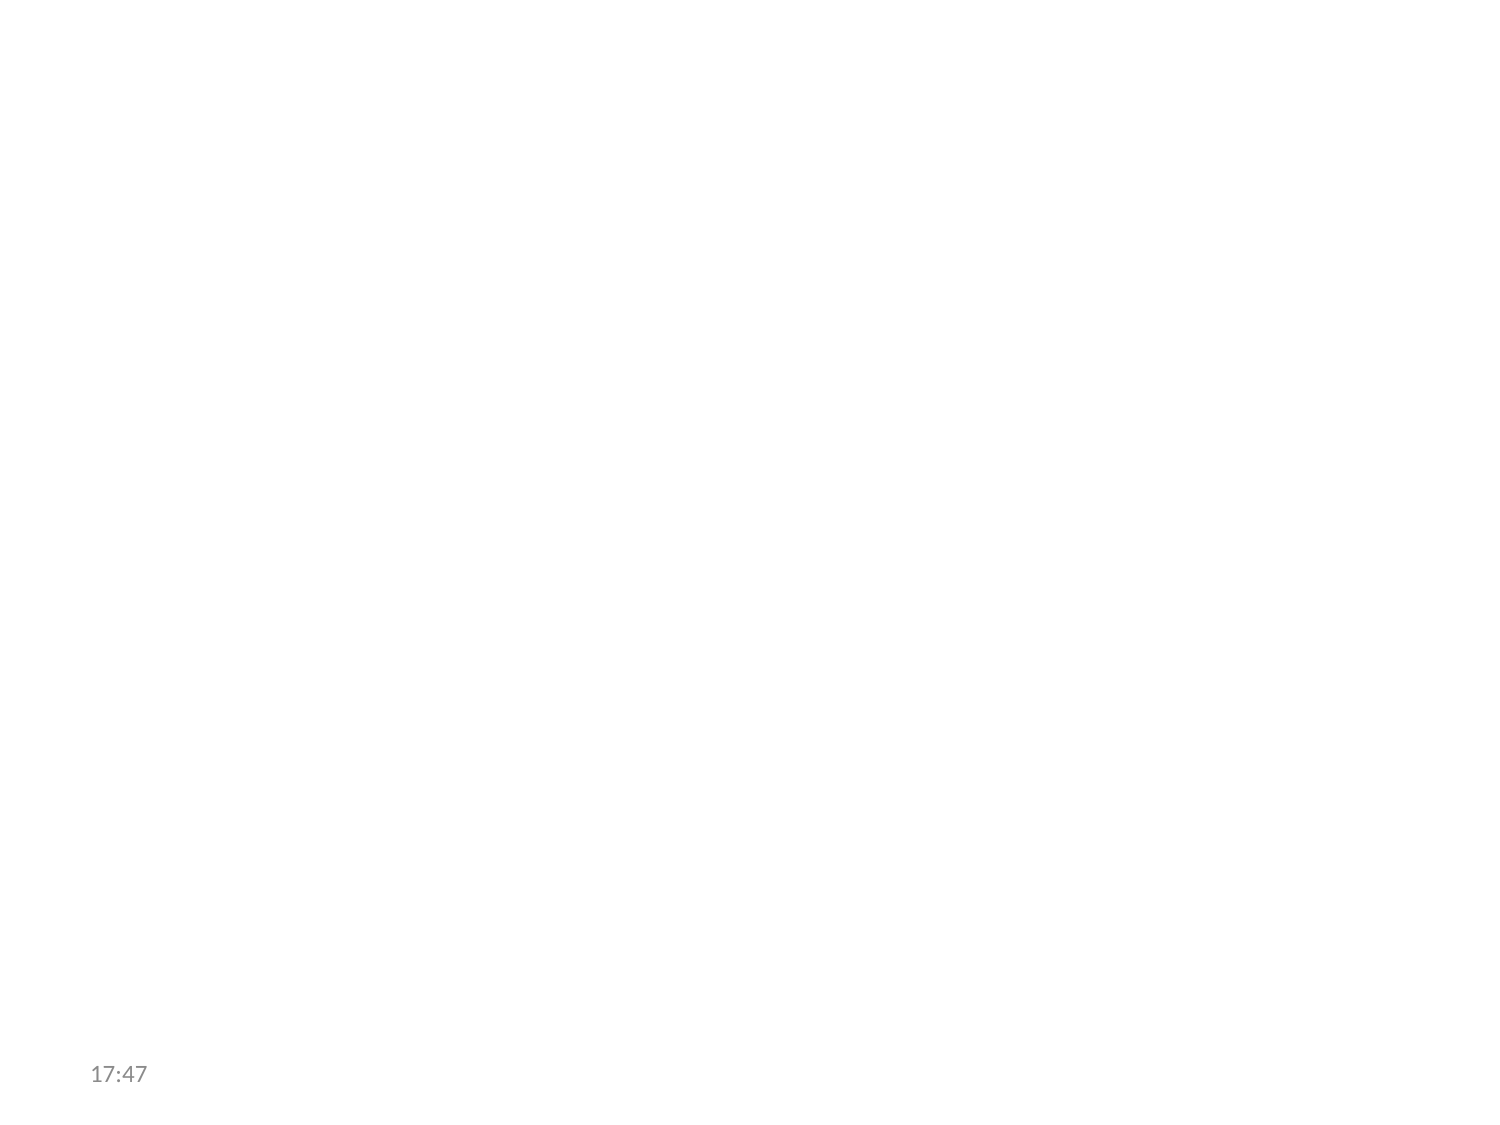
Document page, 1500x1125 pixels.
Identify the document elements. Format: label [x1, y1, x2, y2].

slide_number [75, 1042, 425, 1103]
